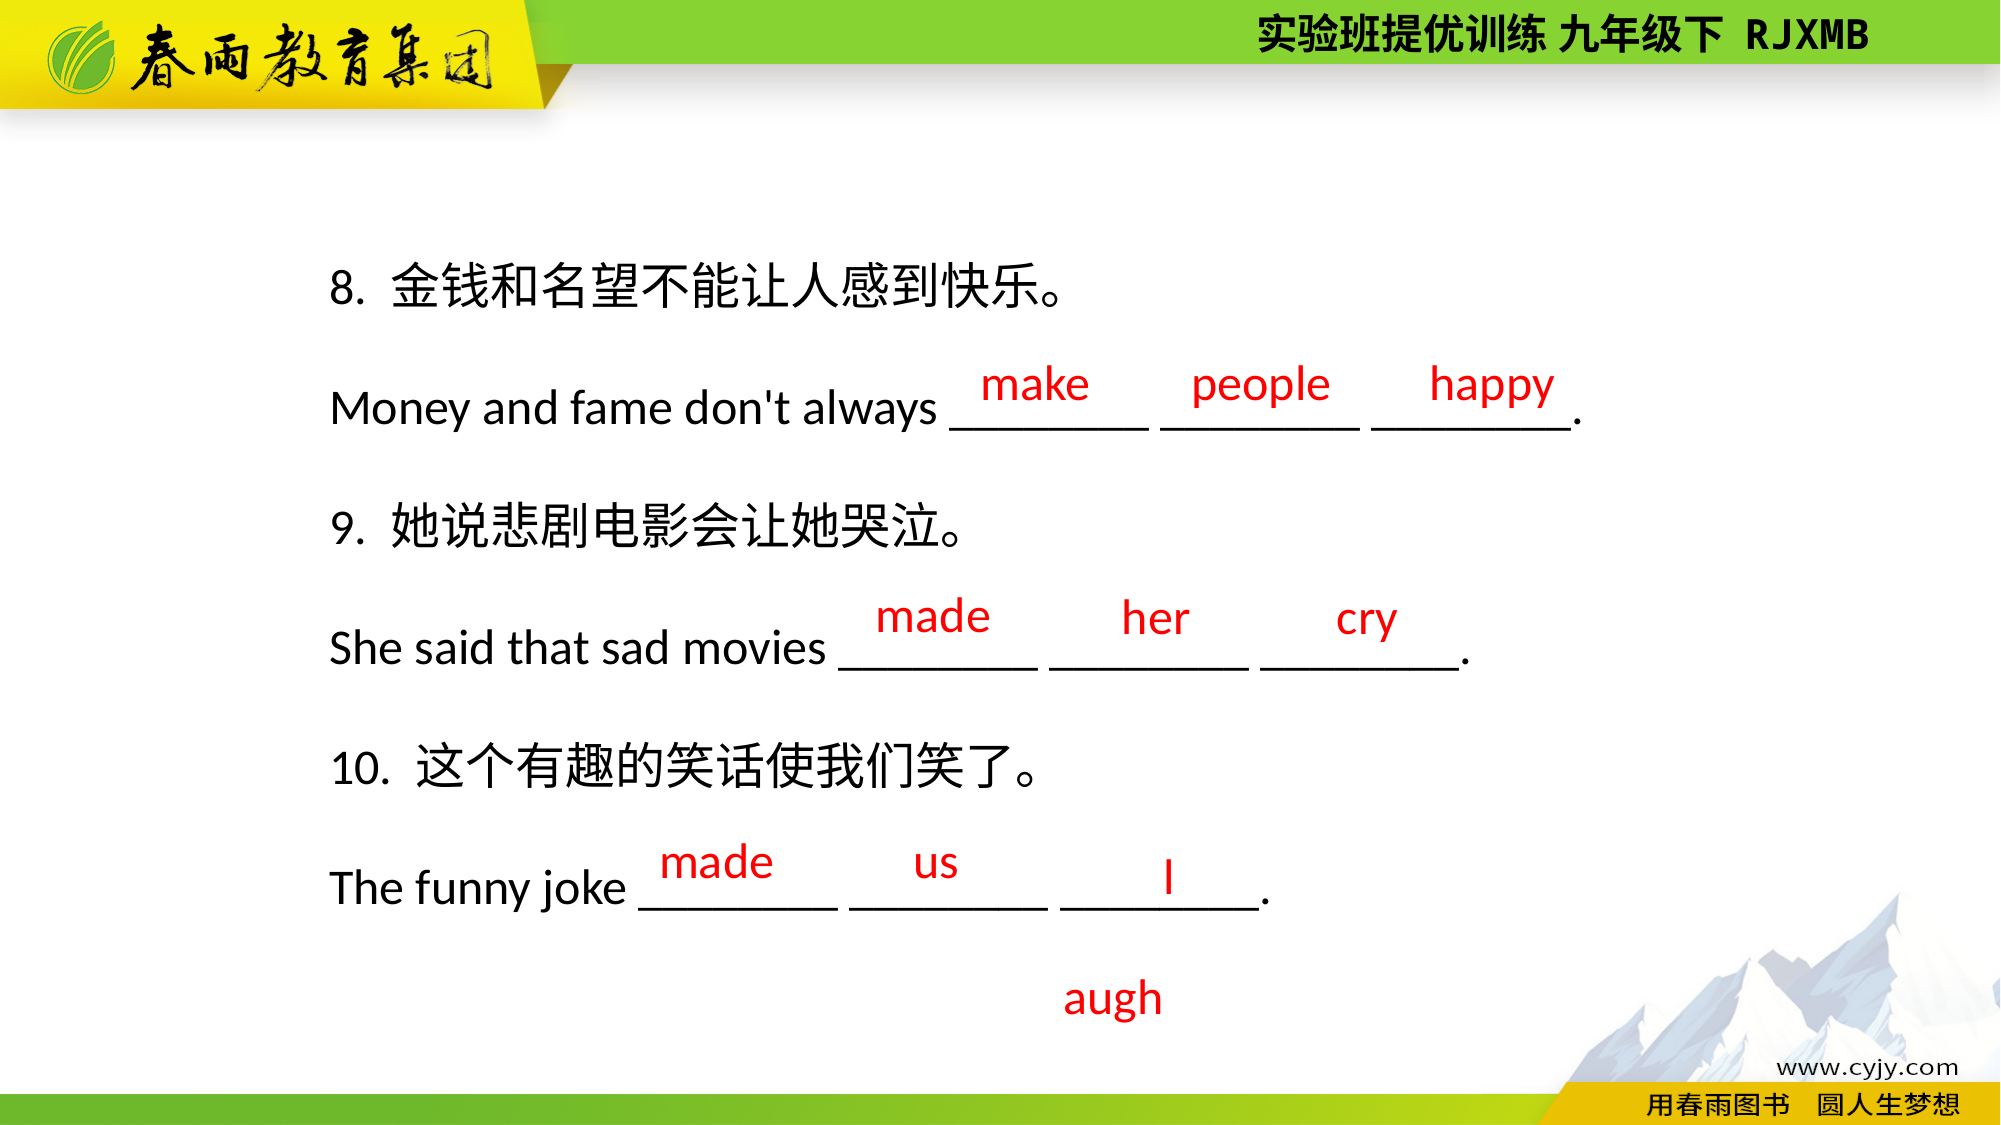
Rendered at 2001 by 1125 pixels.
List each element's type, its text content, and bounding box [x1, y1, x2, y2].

text_box people [1176, 343, 1347, 418]
text_box make [966, 343, 1106, 418]
picture [0, 0, 2001, 1125]
text_box us [898, 821, 975, 897]
text_box her [1107, 577, 1206, 653]
text_box made [644, 821, 801, 896]
text_box cry [1322, 577, 1414, 653]
text_box made [861, 575, 1007, 650]
text_box laugh [1048, 776, 1190, 912]
text_box 8. 金钱和名望不能让人感到快乐。 Money and fame don't always ________ ________ ________. 9. 她说悲剧电影会让她哭泣。 She said that sad movies ________ ________ ________. 10. 这个有趣的笑话使我们笑了。 The funny joke ________ ________ ________. [214, 186, 1858, 922]
text_box happy [1414, 343, 1570, 418]
